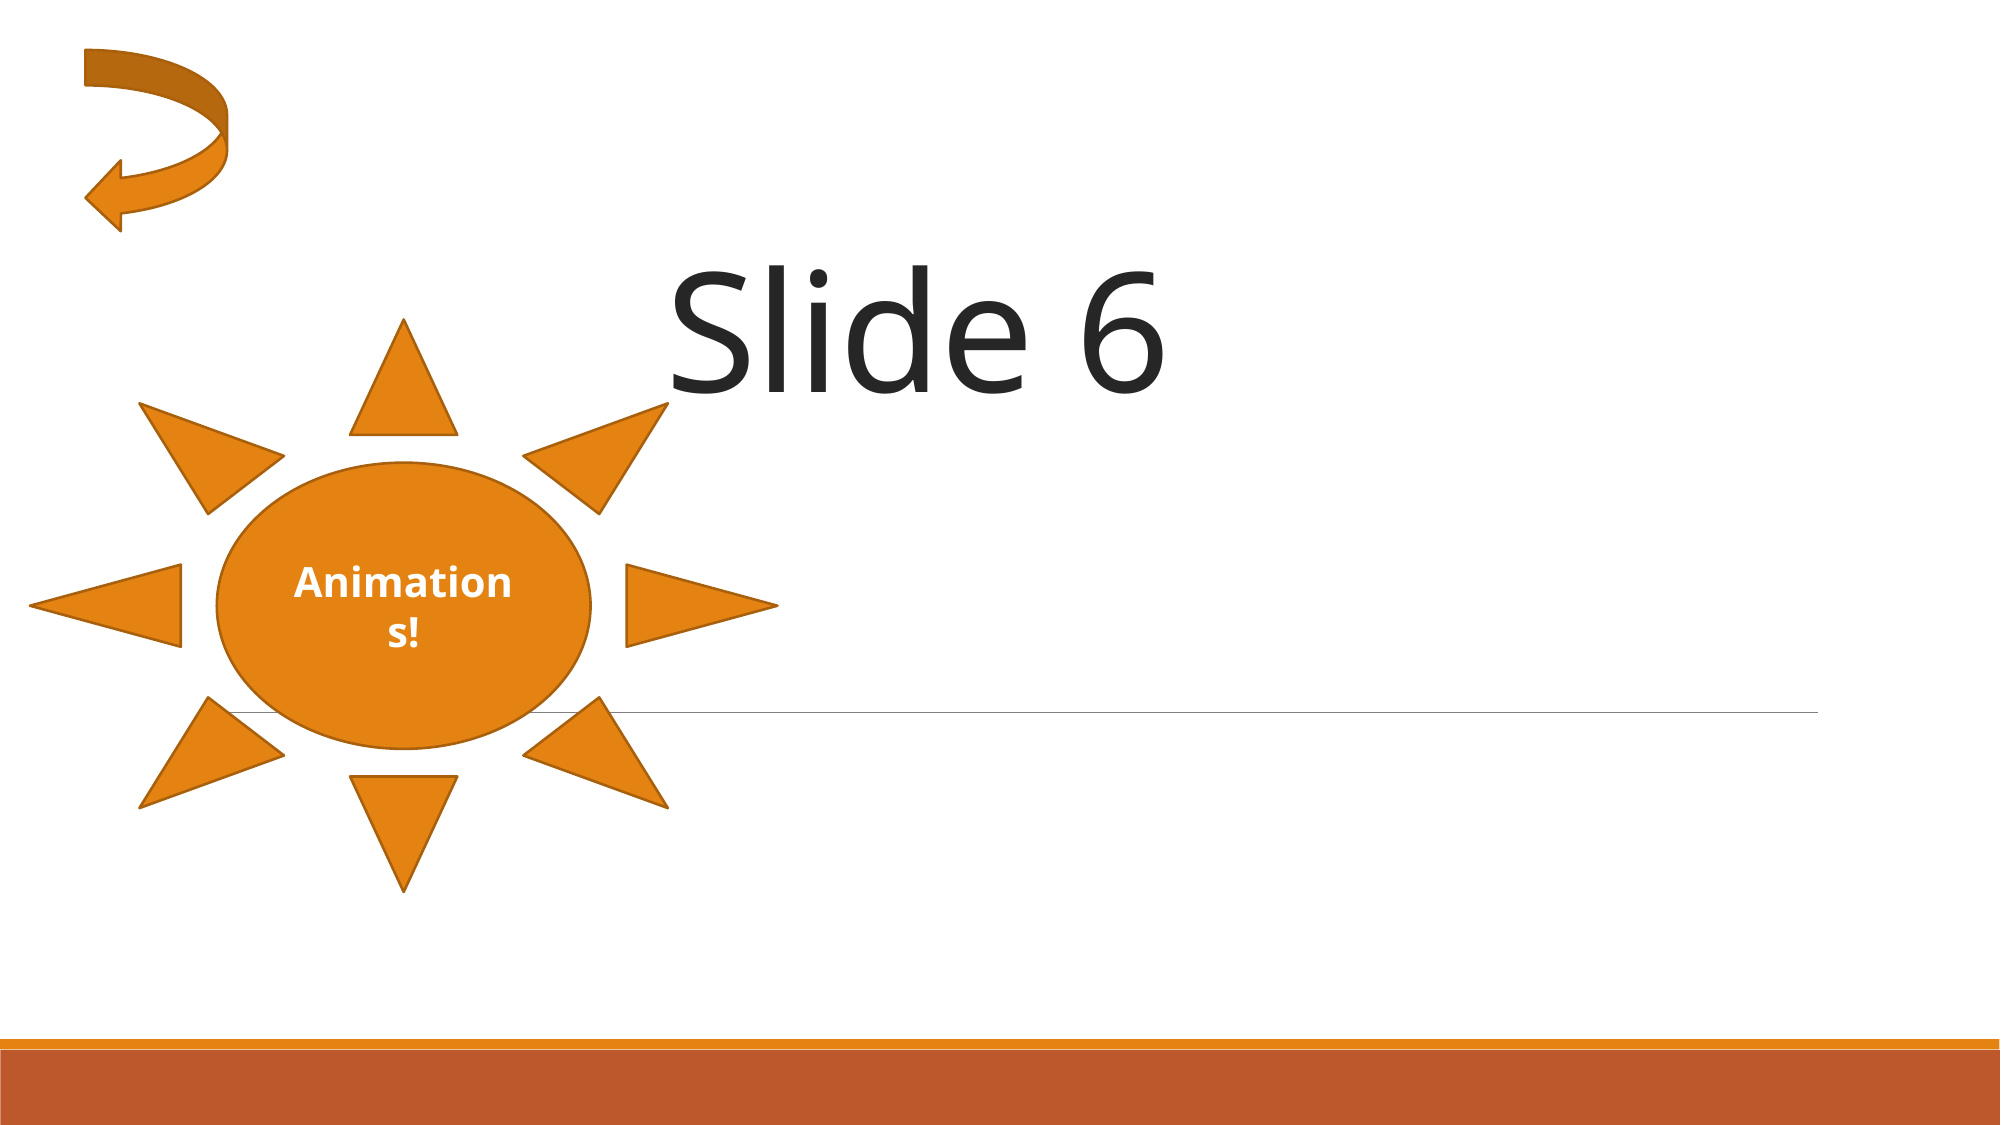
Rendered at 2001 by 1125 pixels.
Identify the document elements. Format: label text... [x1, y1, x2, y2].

title Slide 6 [650, 0, 2000, 435]
text_box Animations! [522, 696, 670, 810]
text_box Animations! [138, 696, 286, 810]
text_box Animations! [348, 775, 459, 894]
text_box [84, 48, 229, 233]
text_box Animations! [138, 402, 286, 516]
text_box Animations! [215, 461, 592, 751]
text_box Animations! [625, 563, 779, 649]
text_box Animations! [522, 402, 670, 516]
text_box Animations! [348, 318, 459, 437]
text_box Animations! [28, 563, 183, 649]
